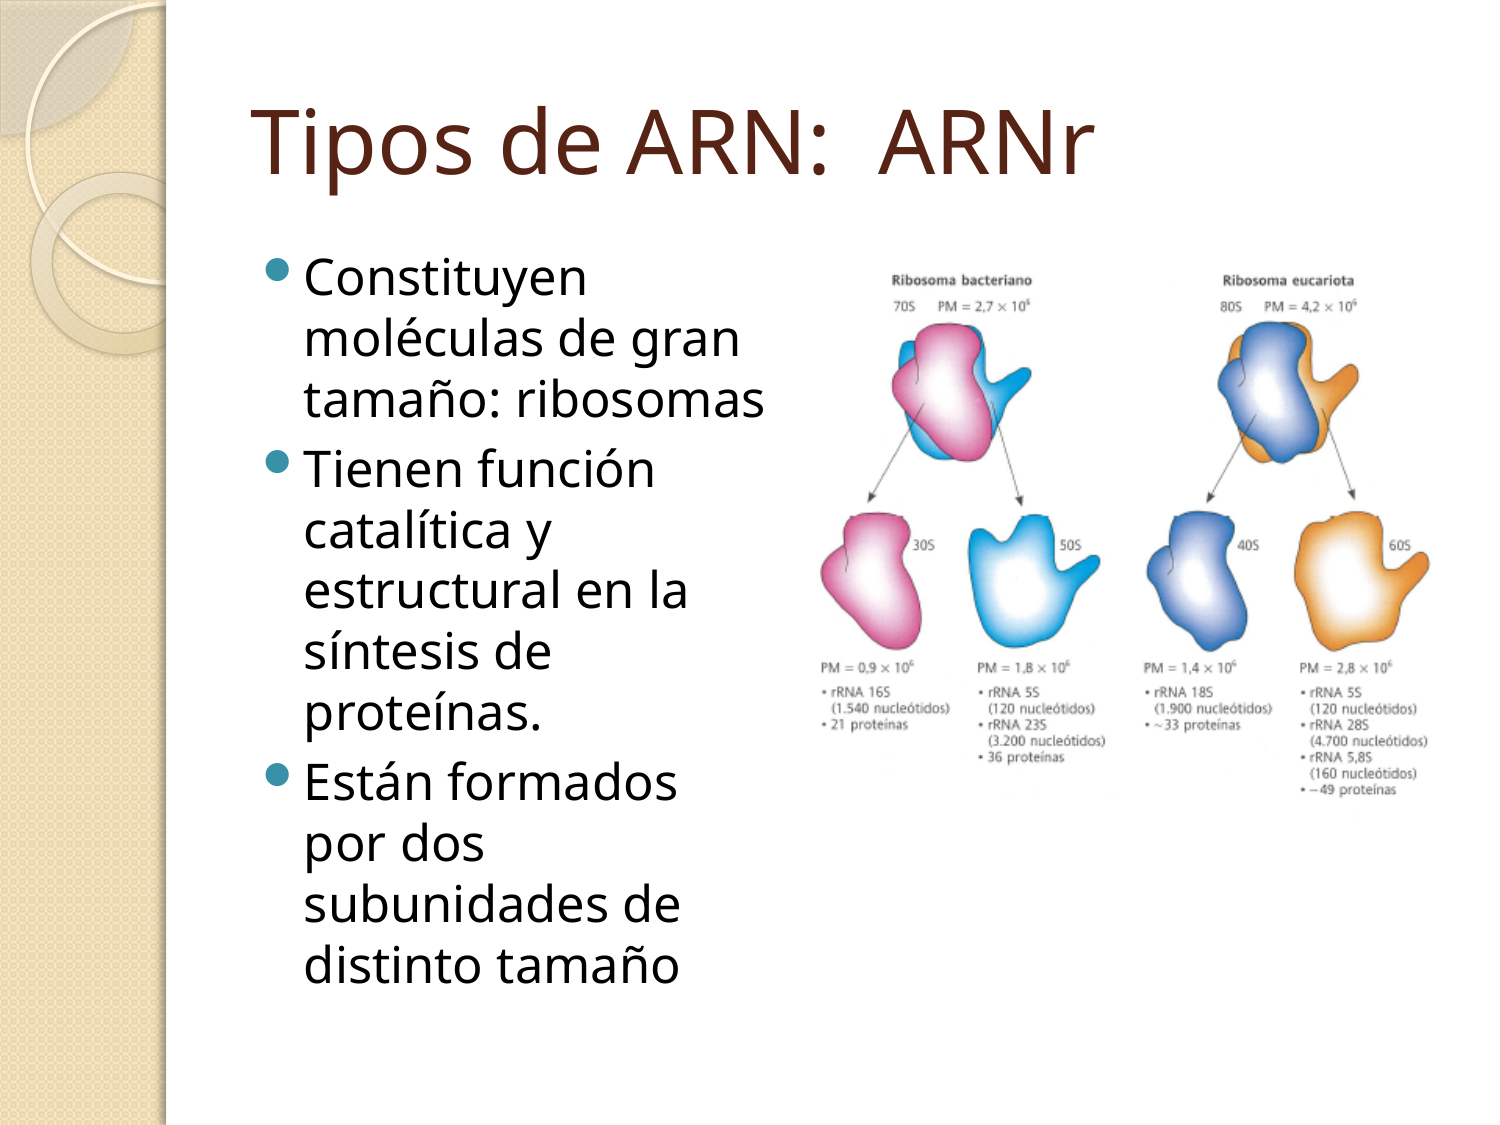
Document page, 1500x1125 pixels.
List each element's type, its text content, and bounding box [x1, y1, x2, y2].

picture [796, 255, 1443, 819]
list Constituyen moléculas de gran tamaño: ribosomas Tienen función catalítica y estructural en la síntesis de proteínas. Están formados por dos subunidades de distinto tamaño [235, 237, 786, 1025]
title Tipos de ARN: ARNr [235, 45, 1466, 233]
